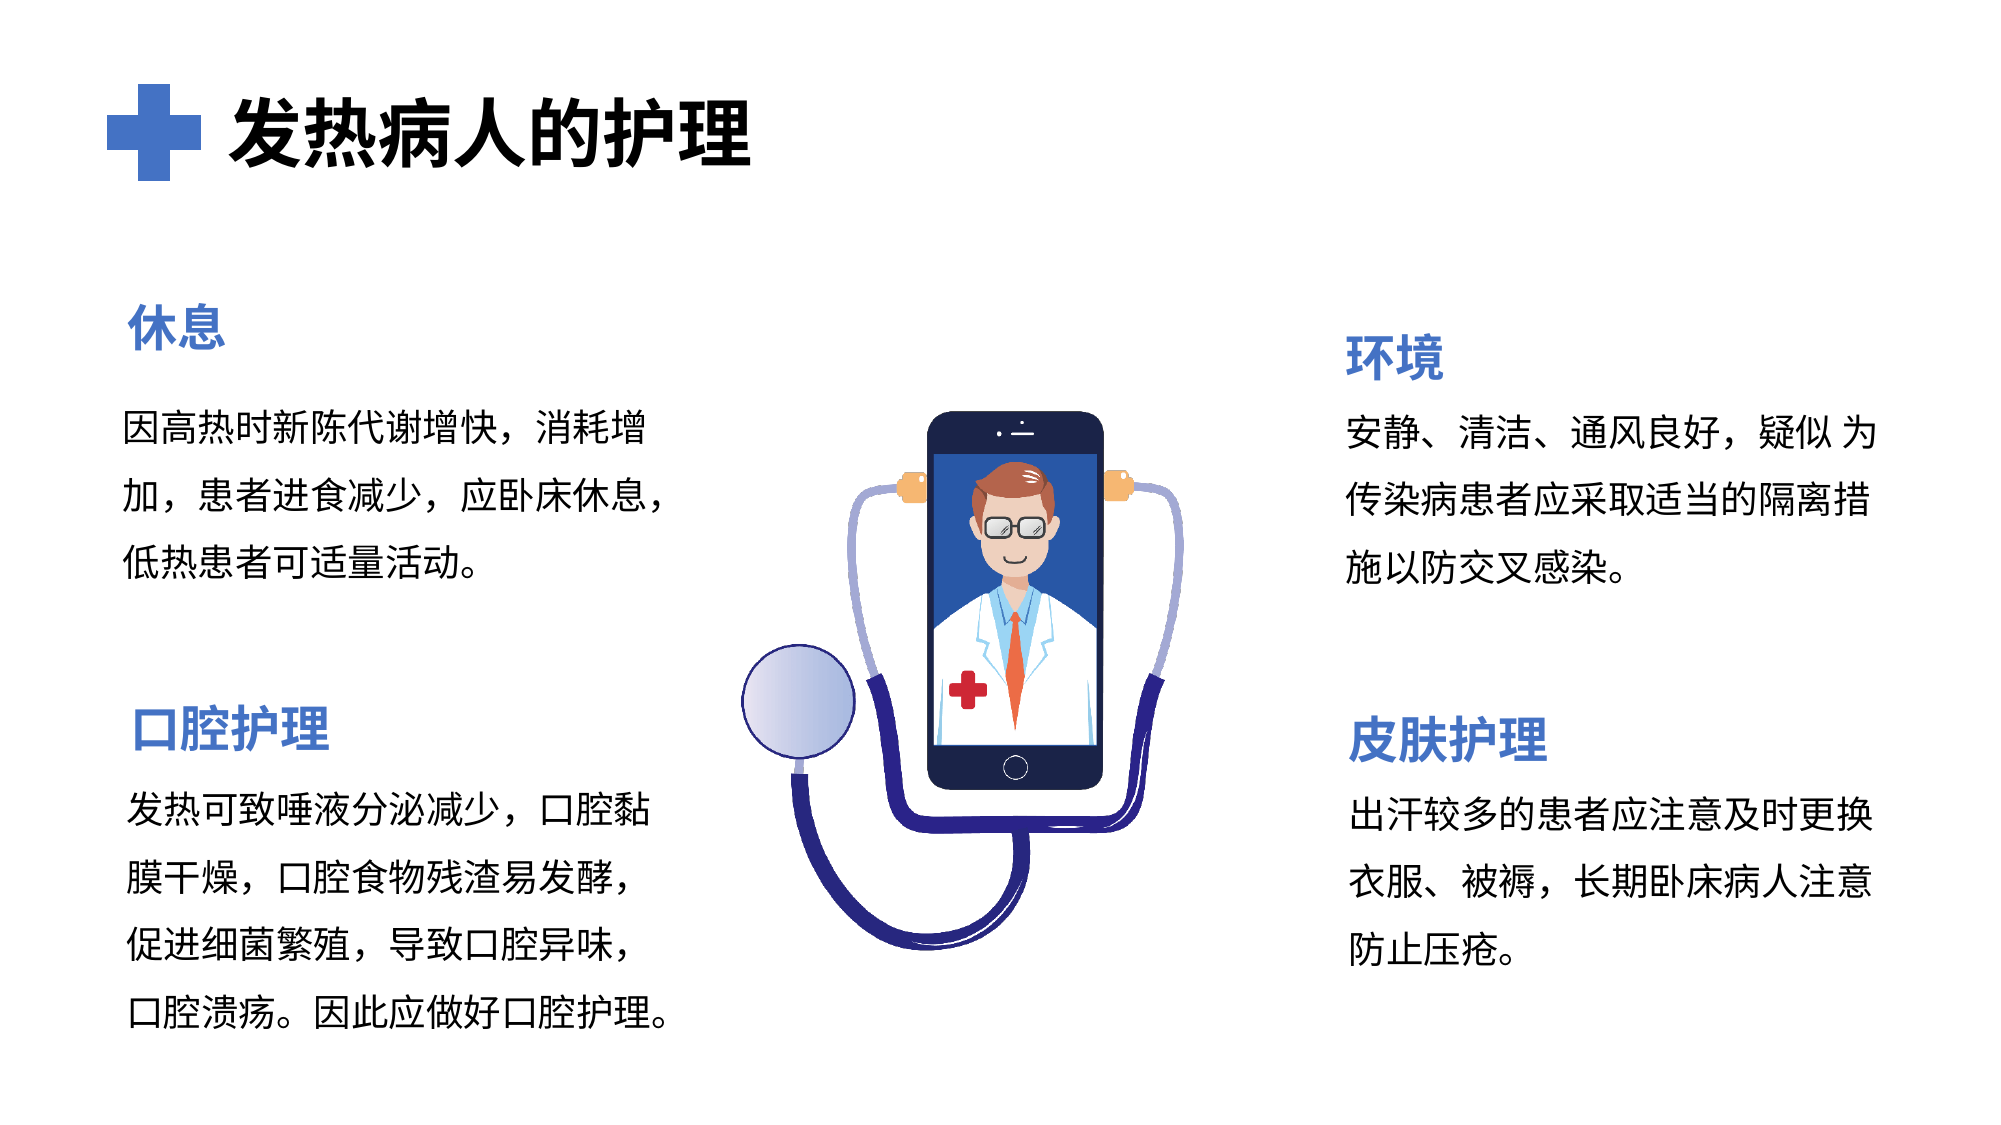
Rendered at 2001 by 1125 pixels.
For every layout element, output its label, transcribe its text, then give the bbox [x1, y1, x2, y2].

text_box 发热病人的护理 [213, 79, 1216, 185]
picture [659, 365, 1301, 1007]
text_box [108, 288, 1924, 1038]
text_box [107, 84, 201, 181]
